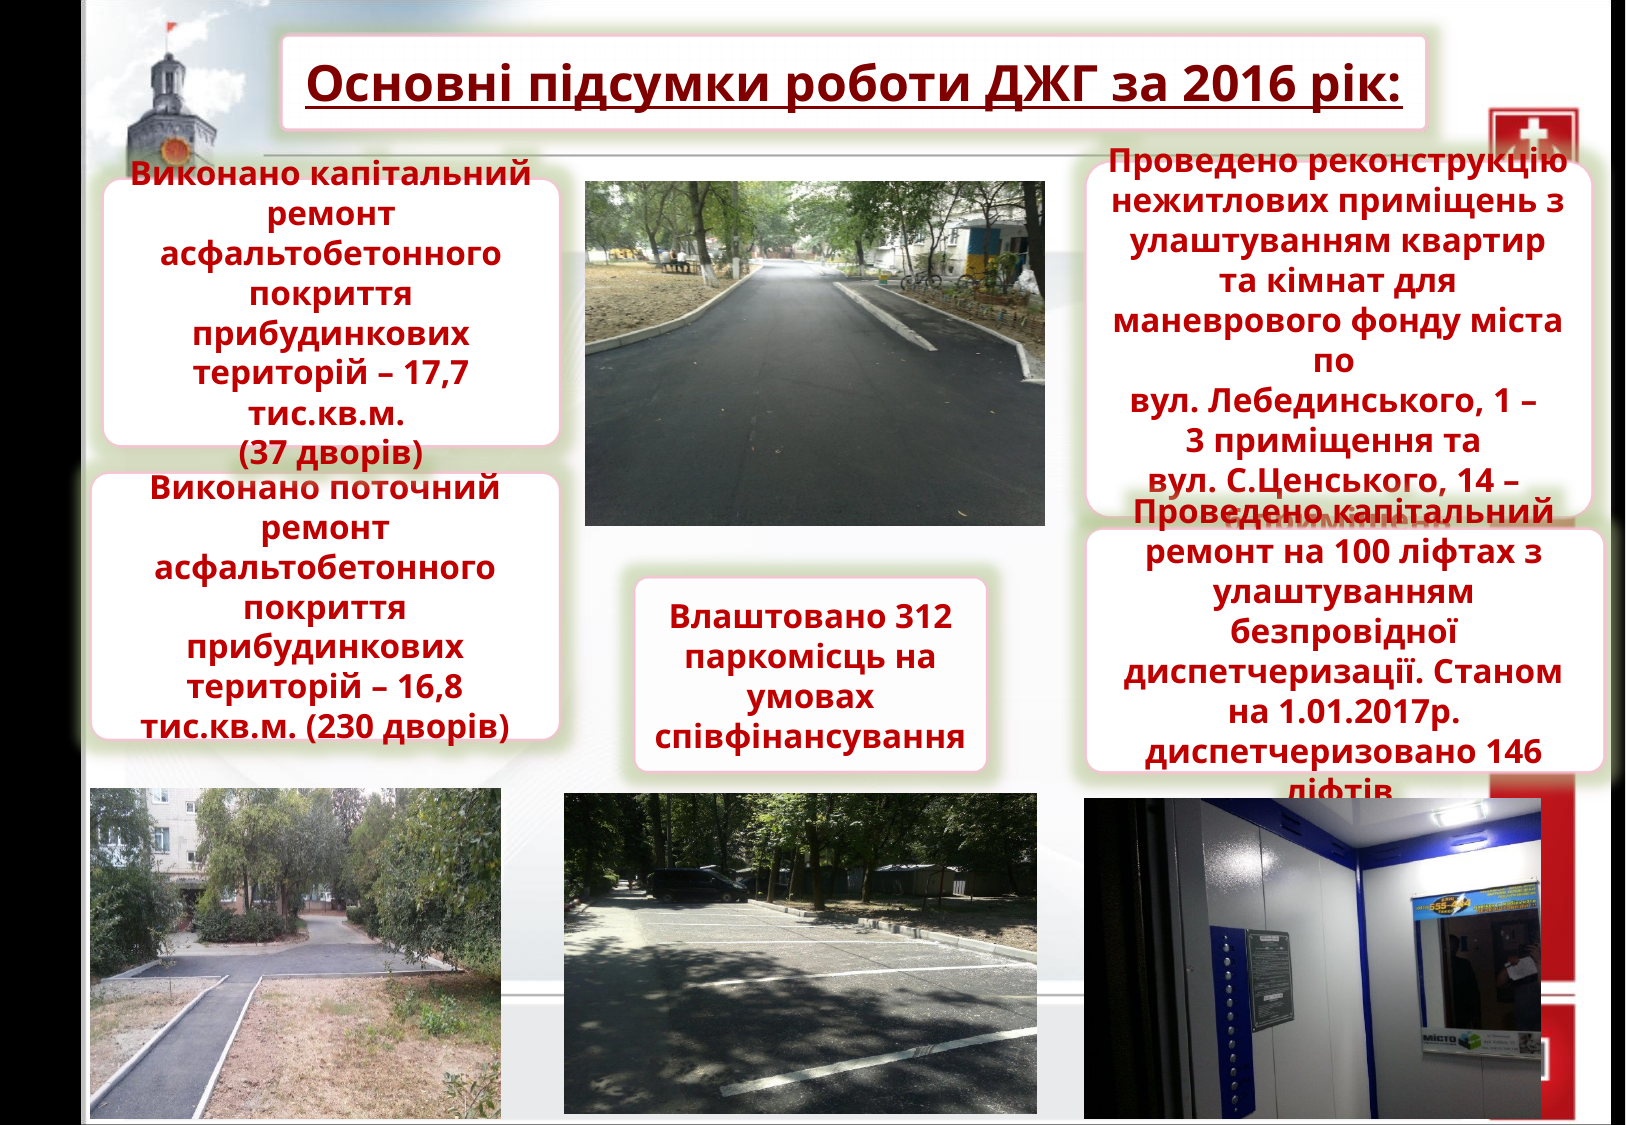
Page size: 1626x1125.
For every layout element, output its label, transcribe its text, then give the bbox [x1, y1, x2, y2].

picture [0, 0, 1626, 1125]
text_box Влаштовано 312 паркомісць на умовах співфінансування [635, 578, 987, 772]
text_box Основні підсумки роботи ДЖГ за 2016 рік: [283, 38, 1425, 128]
text_box Виконано капітальний ремонт асфальтобетонного покриття прибудинкових територій – 17,7 тис.кв.м. (37 дворів) [103, 179, 560, 446]
text_box Проведено капітальний ремонт на 100 ліфтах з улаштуванням безпровідної диспетчеризації. Станом на 1.01.2017р. диспетчеризовано 146 ліфтів [1086, 529, 1605, 772]
text_box Виконано поточний ремонт асфальтобетонного покриття прибудинкових територій – 16,8 тис.кв.м. (230 дворів) [91, 473, 559, 739]
text_box Проведено реконструкцію нежитлових приміщень з улаштуванням квартир та кімнат для маневрового фонду міста по вул. Лебединського, 1 – 3 приміщення та вул. С.Ценського, 14 – 6 приміщень [1086, 162, 1592, 509]
